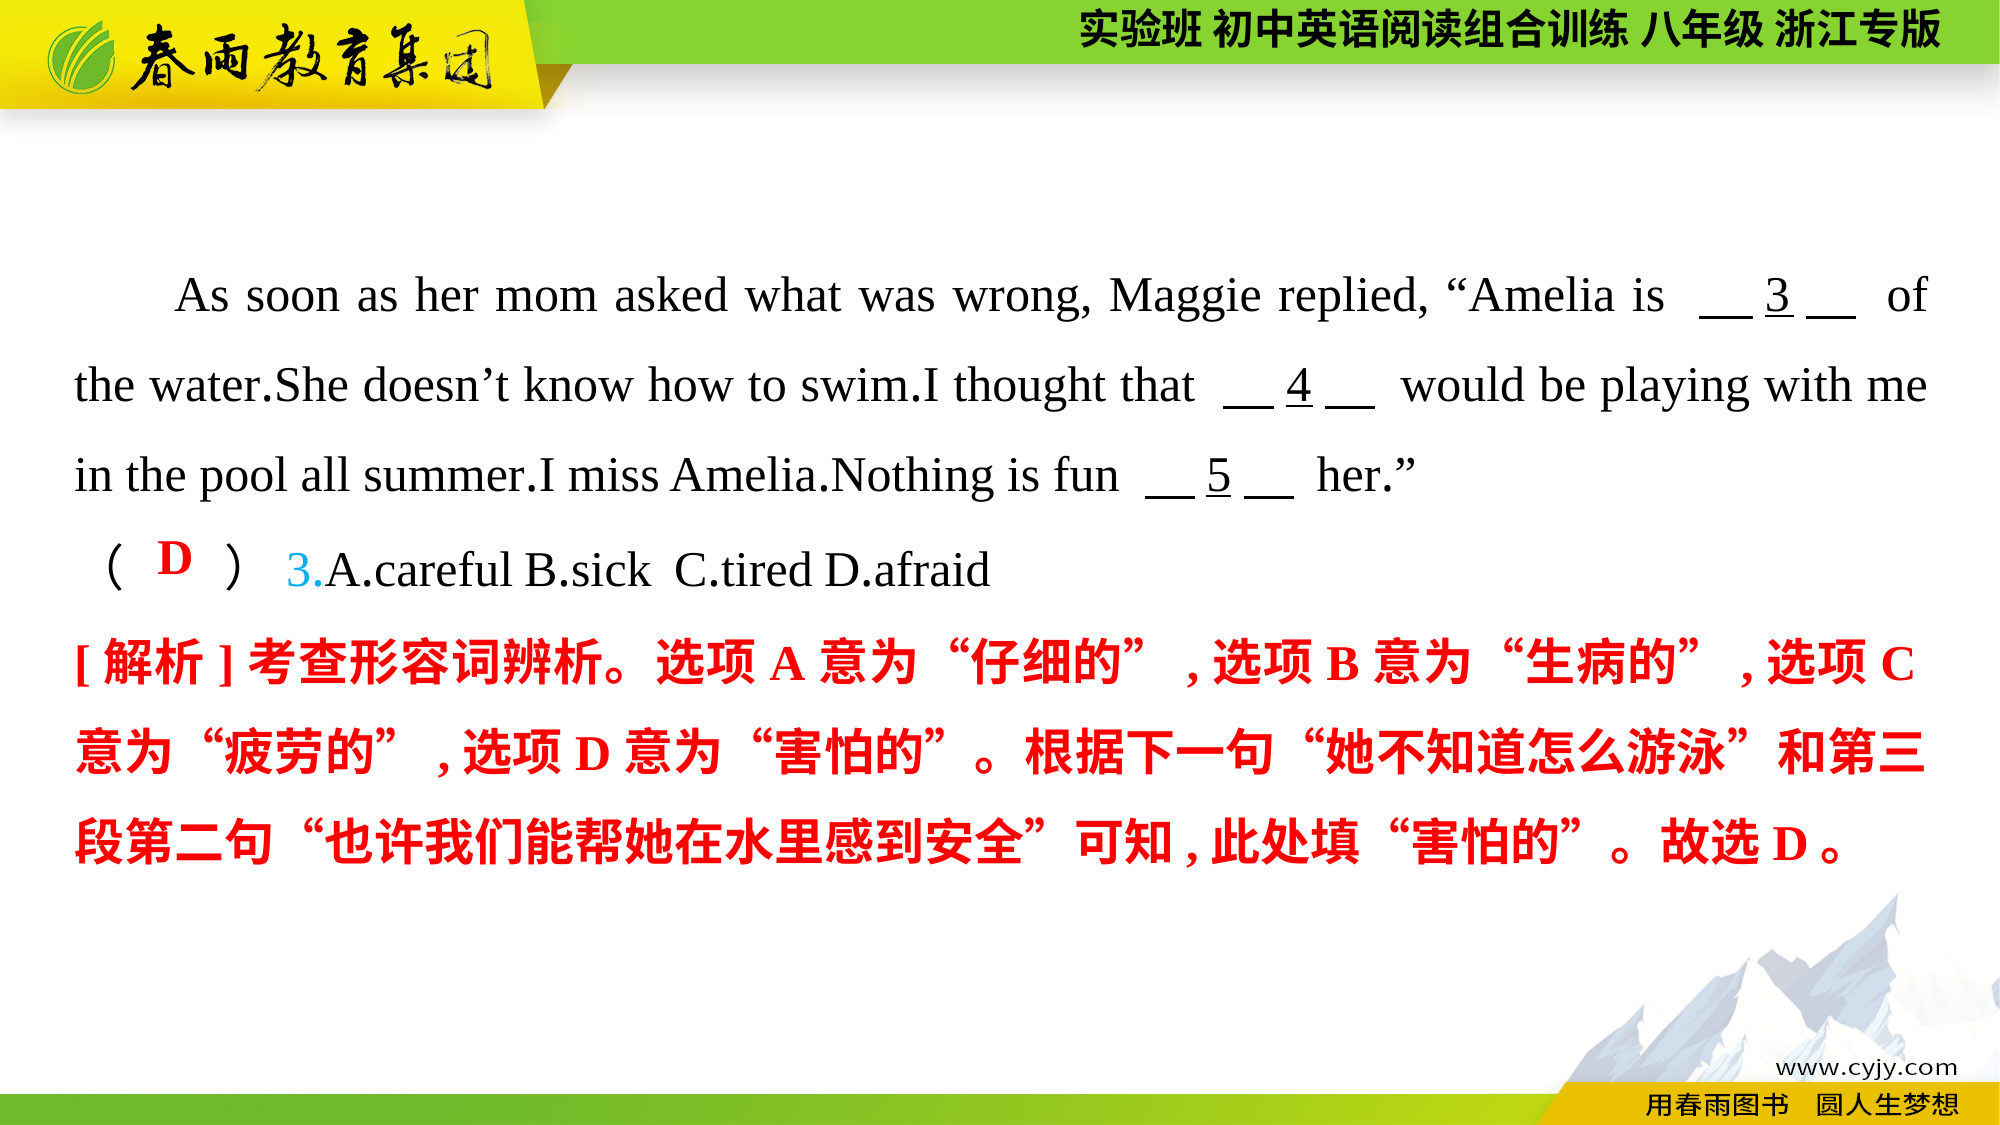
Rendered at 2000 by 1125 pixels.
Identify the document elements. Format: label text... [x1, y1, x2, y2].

picture [0, 0, 2000, 1125]
text_box D [142, 516, 209, 592]
text_box （ ）3.A.careful B.sick C.tired D.afraid [59, 501, 1944, 604]
list As soon as her mom asked what was wrong, Maggie replied, “Amelia is 3 of the water.She doesn’t know how to swim.I thought that 4 would be playing with me in the pool all summer.I miss Amelia.Nothing is fun 5 her.” [59, 224, 1944, 501]
text_box [解析]考查形容词辨析。选项A意为“仔细的”,选项B意为“生病的”,选项C意为“疲劳的”,选项D意为“害怕的”。根据下一句“她不知道怎么游泳”和第三段第二句“也许我们能帮她在水里感到安全”可知,此处填“害怕的”。故选D。 [59, 604, 1944, 879]
